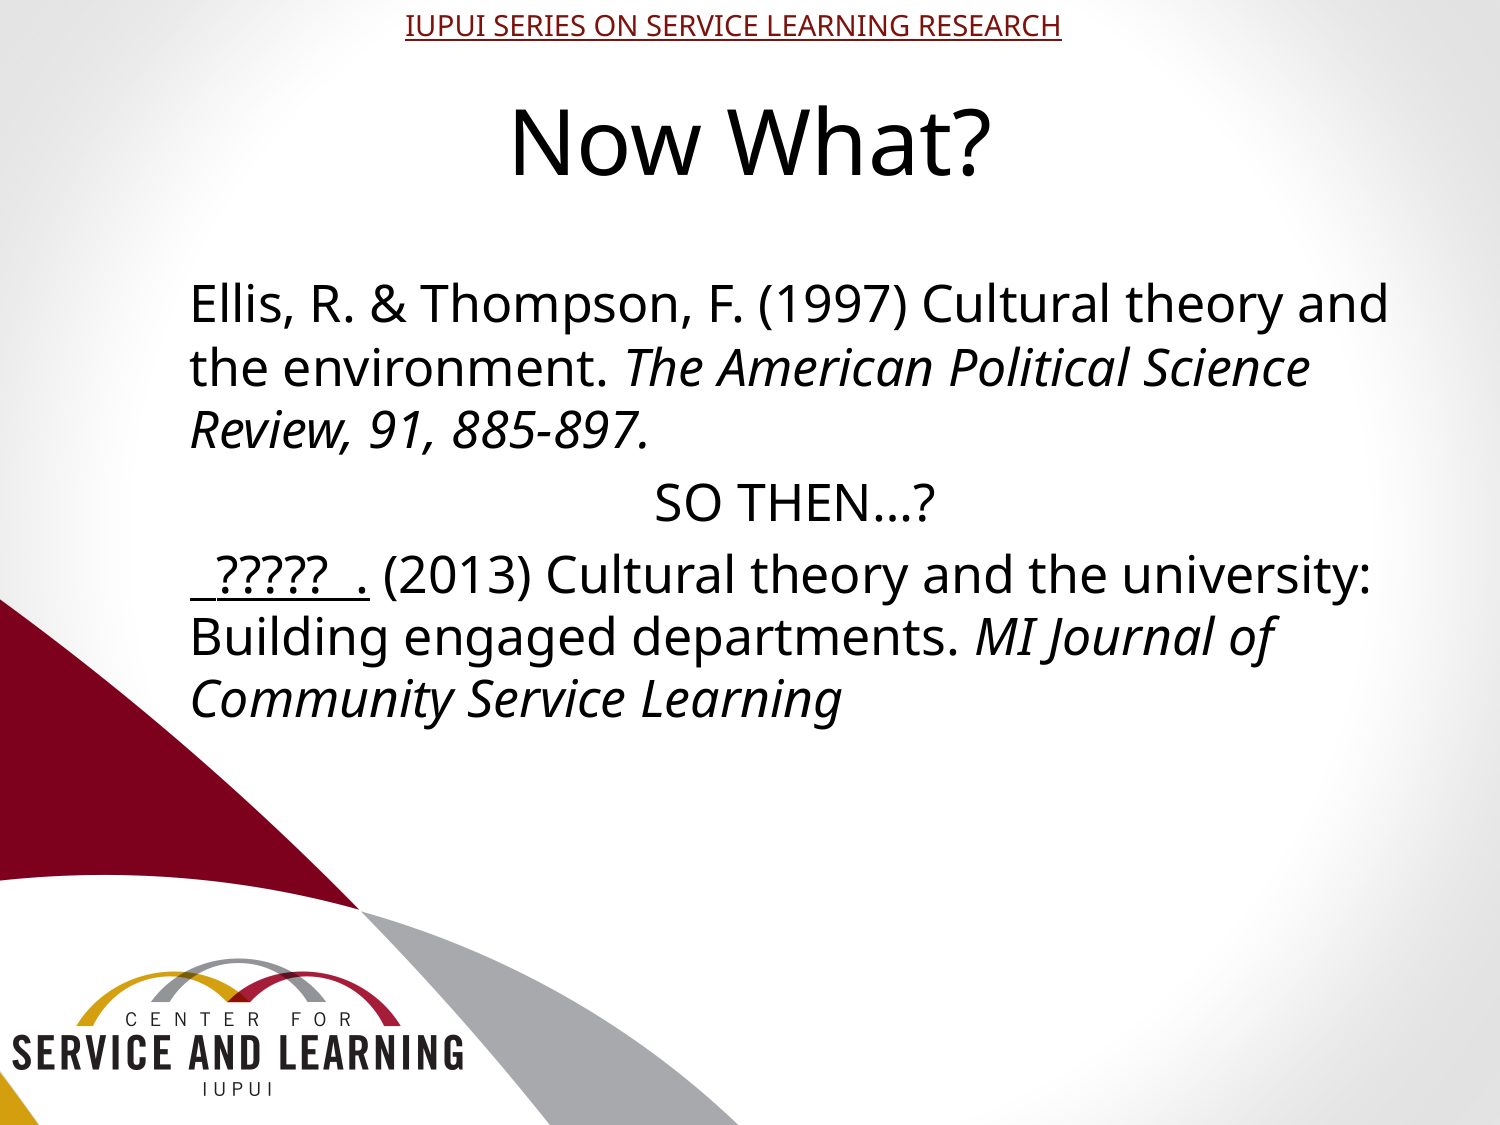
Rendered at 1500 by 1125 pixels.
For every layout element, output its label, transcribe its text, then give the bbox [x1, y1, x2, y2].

text_box IUPUI SERIES ON SERVICE LEARNING RESEARCH [381, 0, 1087, 50]
title Now What? [75, 45, 1425, 233]
picture [0, 0, 1500, 1125]
list Ellis, R. & Thompson, F. (1997) Cultural theory and the environment. The American Political Science Review, 91, 885-897. SO THEN…? ????? . (2013) Cultural theory and the university: Building engaged departments. MI Journal of Community Service Learning [120, 256, 1471, 740]
